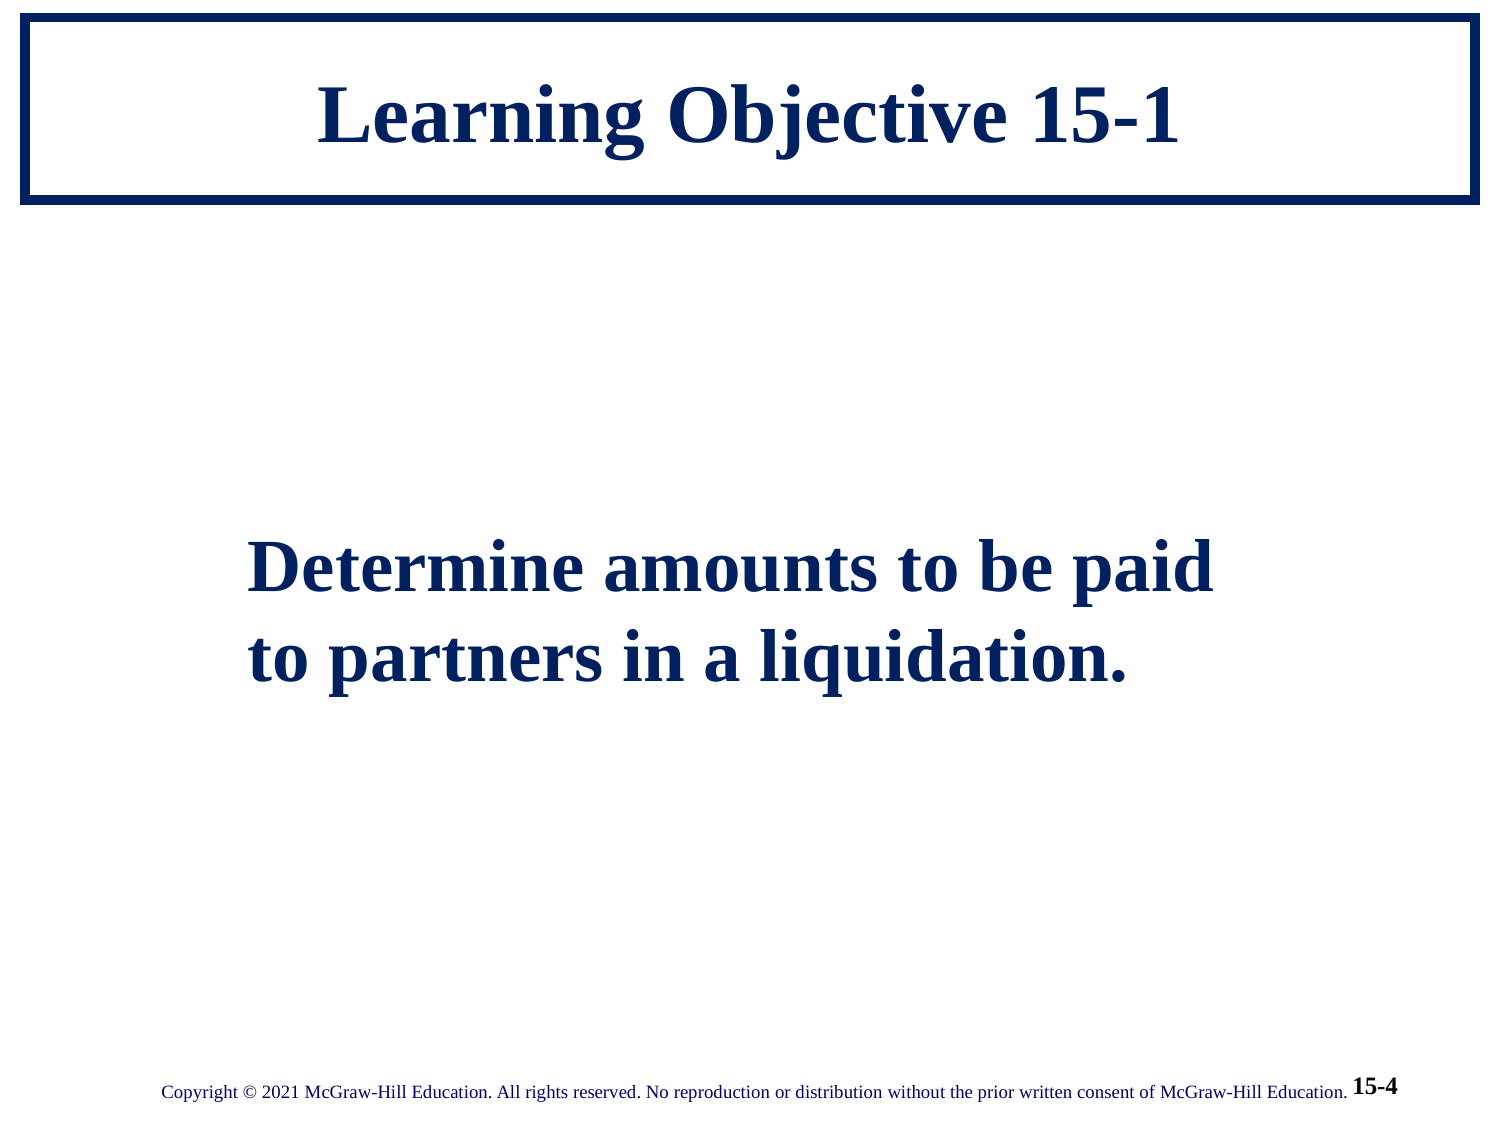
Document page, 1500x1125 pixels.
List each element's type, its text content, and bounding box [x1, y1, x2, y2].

text_box Copyright © 2021 McGraw-Hill Education. All rights reserved. No reproduction or distribution without the prior written consent of McGraw-Hill Education. [81, 1072, 1429, 1110]
title Learning Objective 15-1 [20, 13, 1480, 205]
text_box Determine amounts to be paid to partners in a liquidation. [174, 274, 1288, 938]
